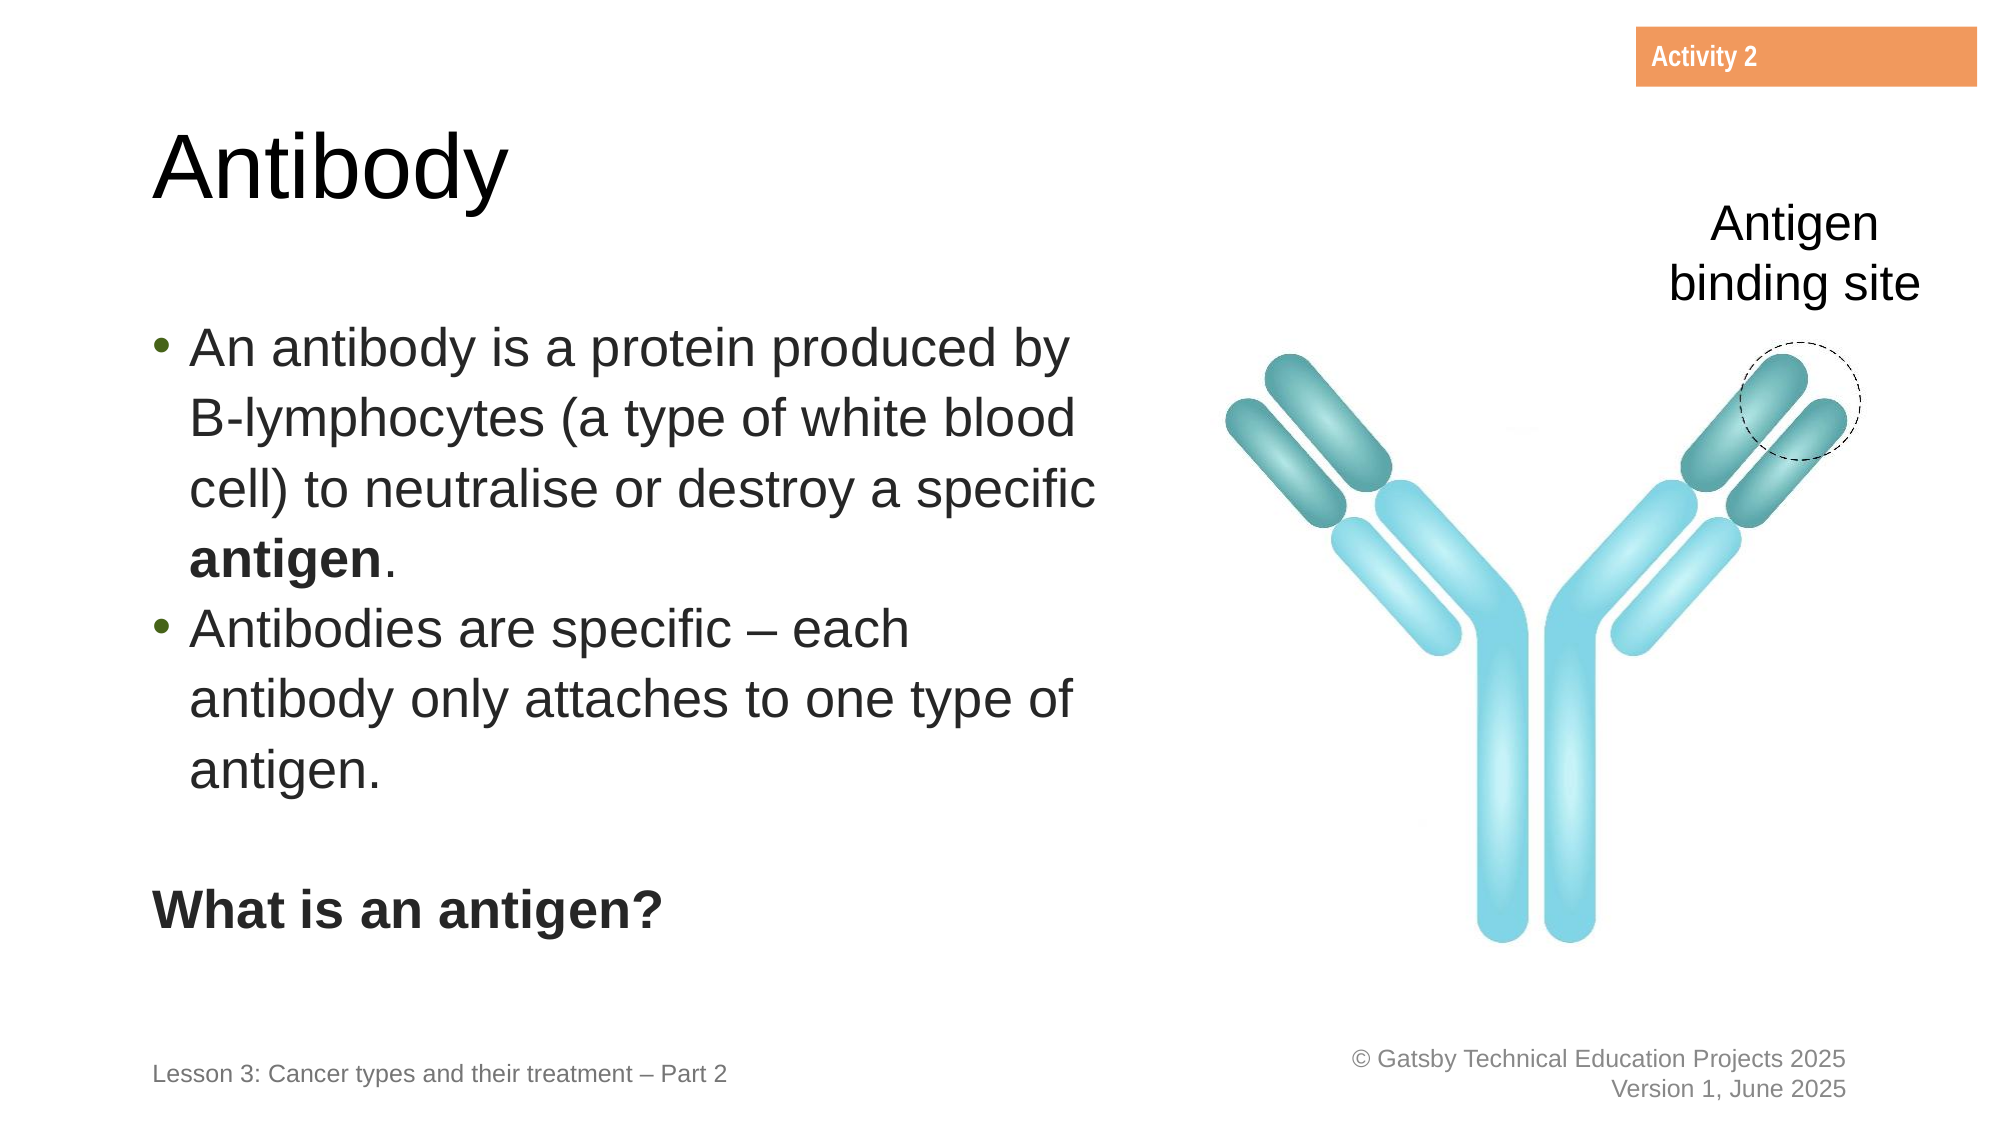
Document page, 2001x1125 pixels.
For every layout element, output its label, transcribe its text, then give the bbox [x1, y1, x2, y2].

text_box An antibody is a protein produced by B-lymphocytes (a type of white blood cell) to neutralise or destroy a specific antigen. Antibodies are specific – each antibody only attaches to one type of antigen. What is an antigen? [137, 299, 1138, 1014]
list Activity 2 [1636, 26, 1978, 87]
picture [1210, 322, 1877, 965]
title Antibody [137, 59, 1863, 278]
text_box Antigen binding site [1616, 182, 1974, 318]
